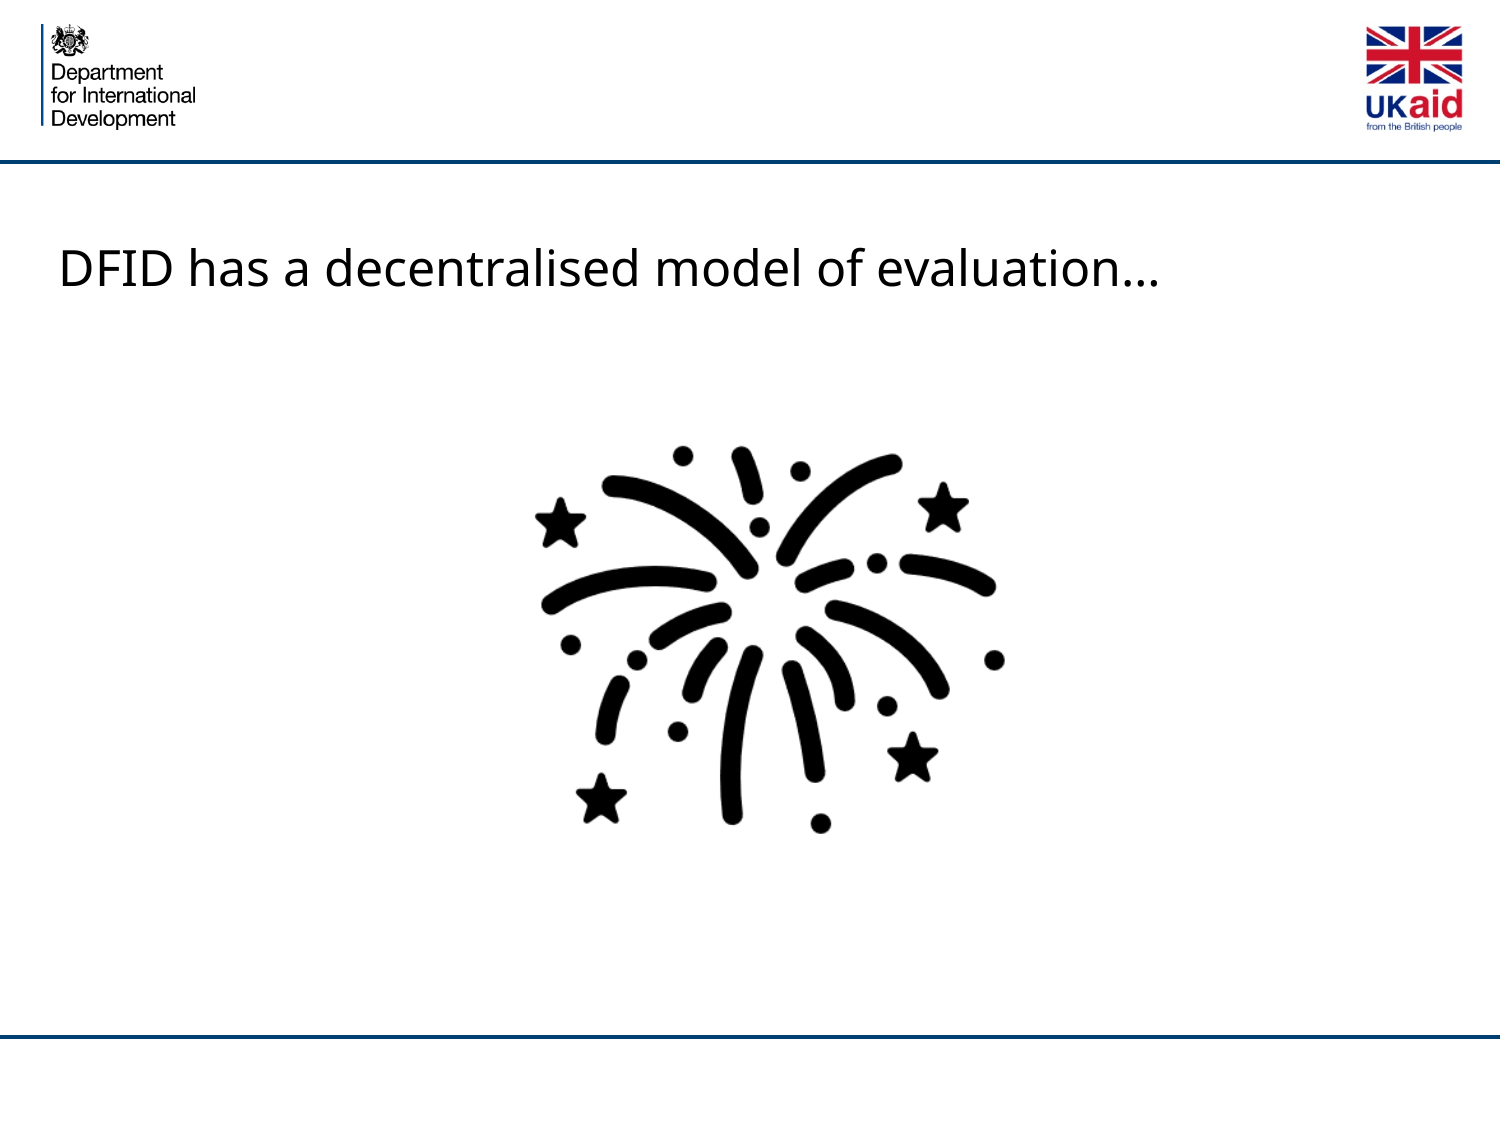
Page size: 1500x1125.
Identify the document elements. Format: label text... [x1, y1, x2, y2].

picture [0, 164, 1500, 1035]
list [525, 395, 1015, 885]
picture [0, 1039, 1500, 1125]
title DFID has a decentralised model of evaluation… [58, 235, 1447, 320]
picture [0, 0, 1500, 160]
